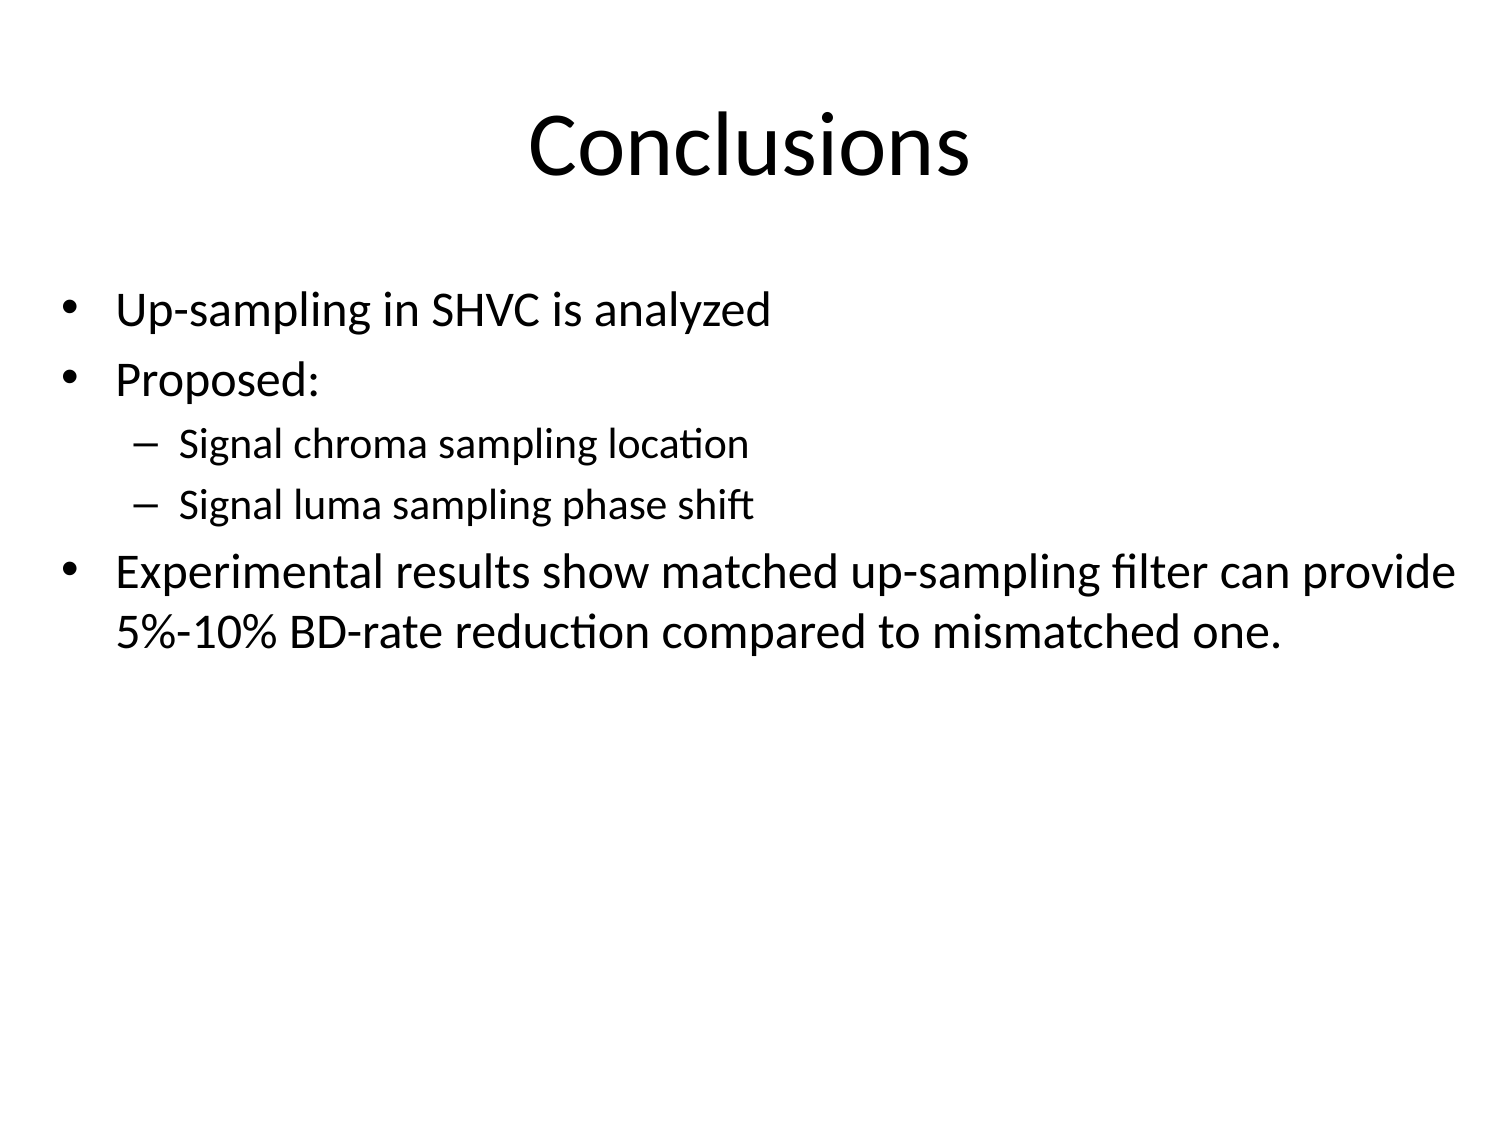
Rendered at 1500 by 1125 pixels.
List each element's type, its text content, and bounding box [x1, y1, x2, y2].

list Up-sampling in SHVC is analyzed Proposed: Signal chroma sampling location Signal luma sampling phase shift Experimental results show matched up-sampling filter can provide 5%-10% BD-rate reduction compared to mismatched one. [46, 268, 1476, 672]
title Conclusions [75, 45, 1425, 233]
